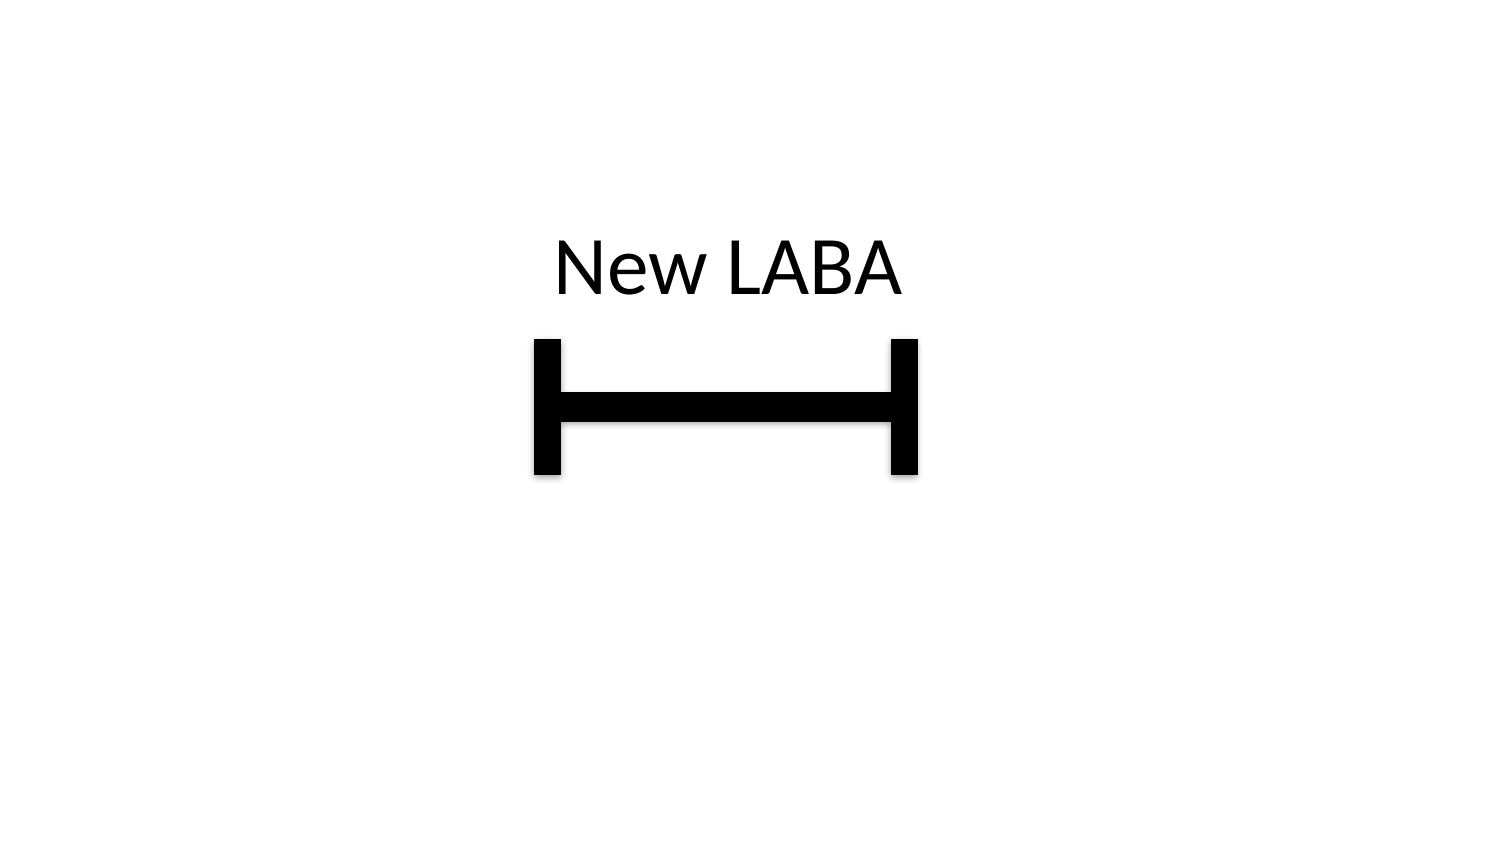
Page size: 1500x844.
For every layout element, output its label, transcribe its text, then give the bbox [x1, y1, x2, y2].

text_box [534, 339, 561, 475]
text_box [891, 339, 918, 475]
text_box [566, 392, 886, 422]
text_box New LABA [538, 203, 918, 319]
